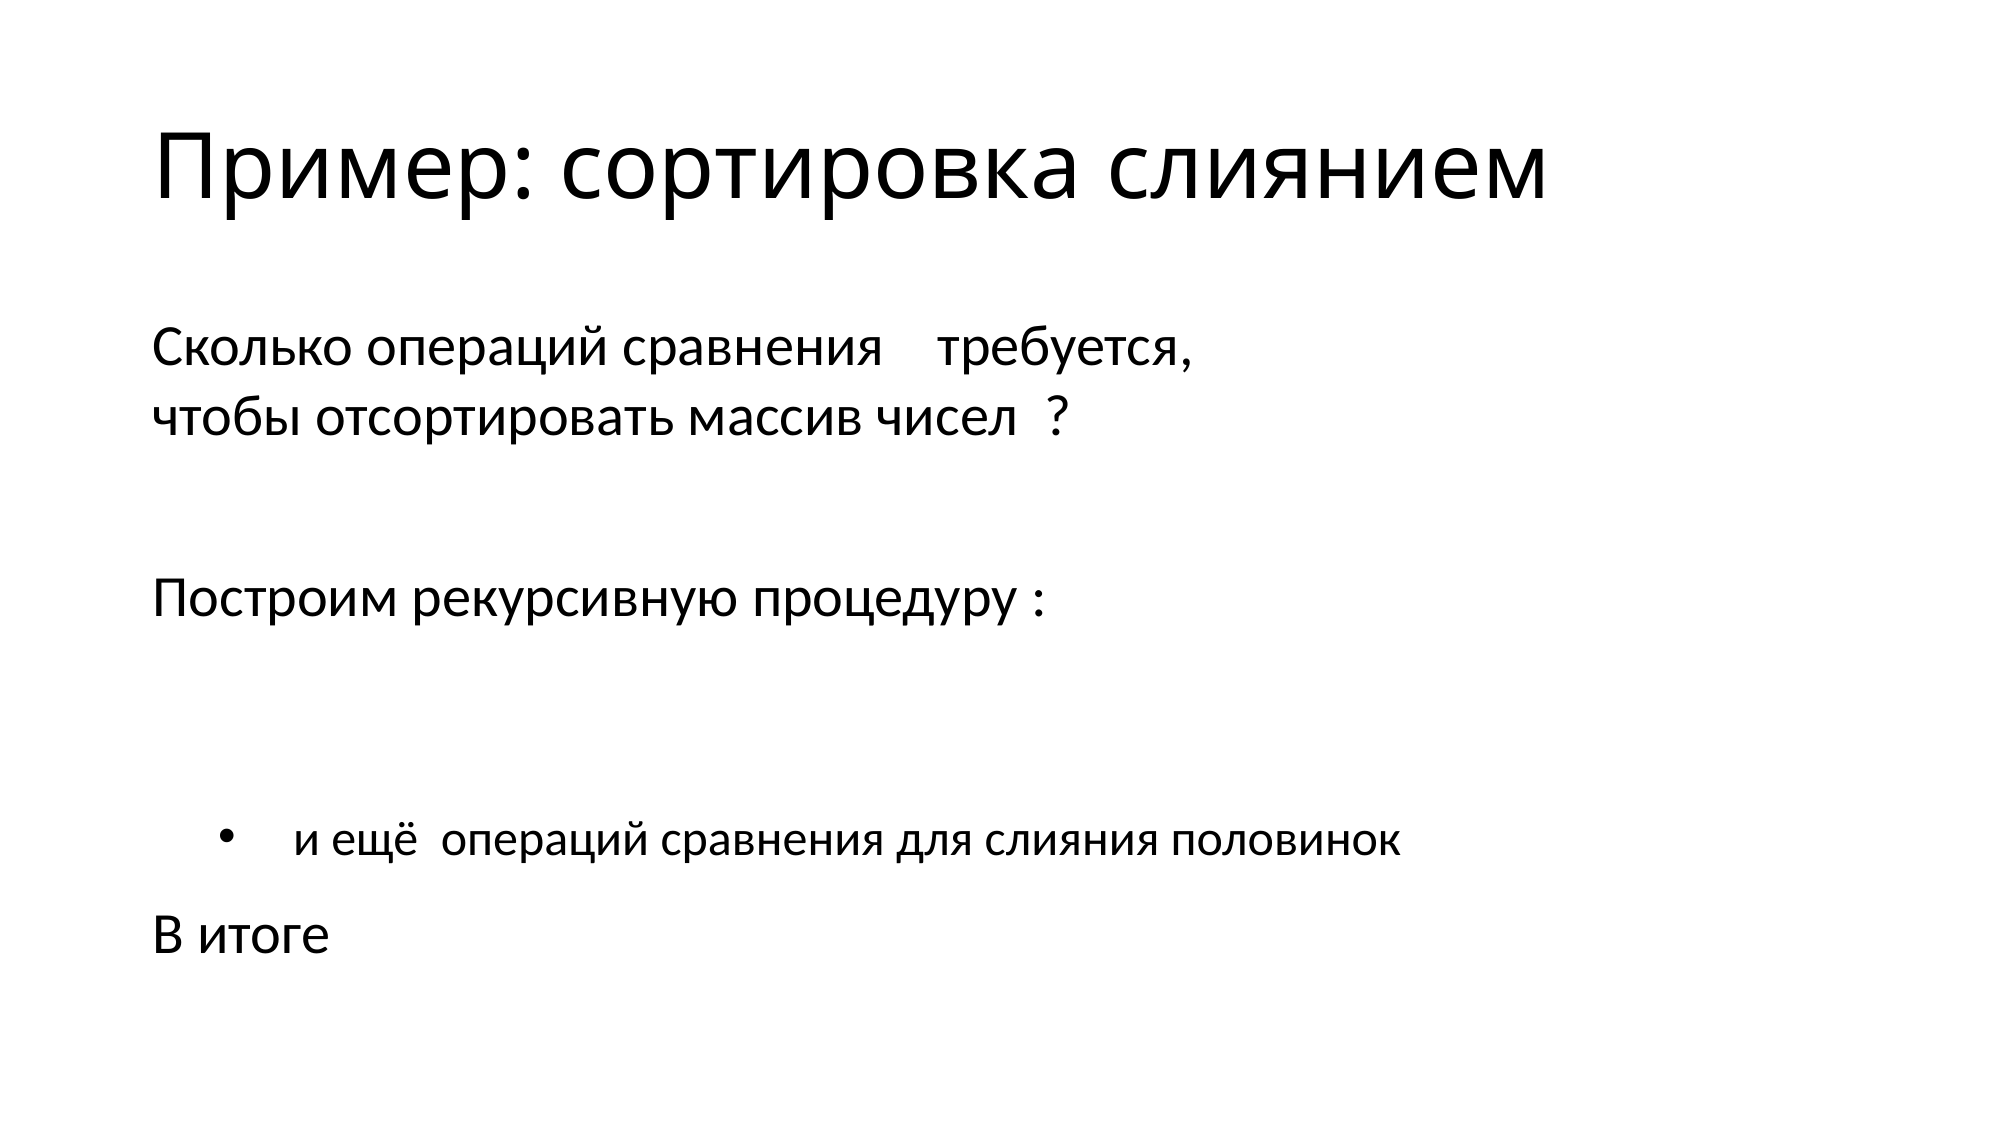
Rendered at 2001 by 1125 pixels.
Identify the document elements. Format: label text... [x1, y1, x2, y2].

title Пример: сортировка слиянием [137, 59, 1863, 278]
